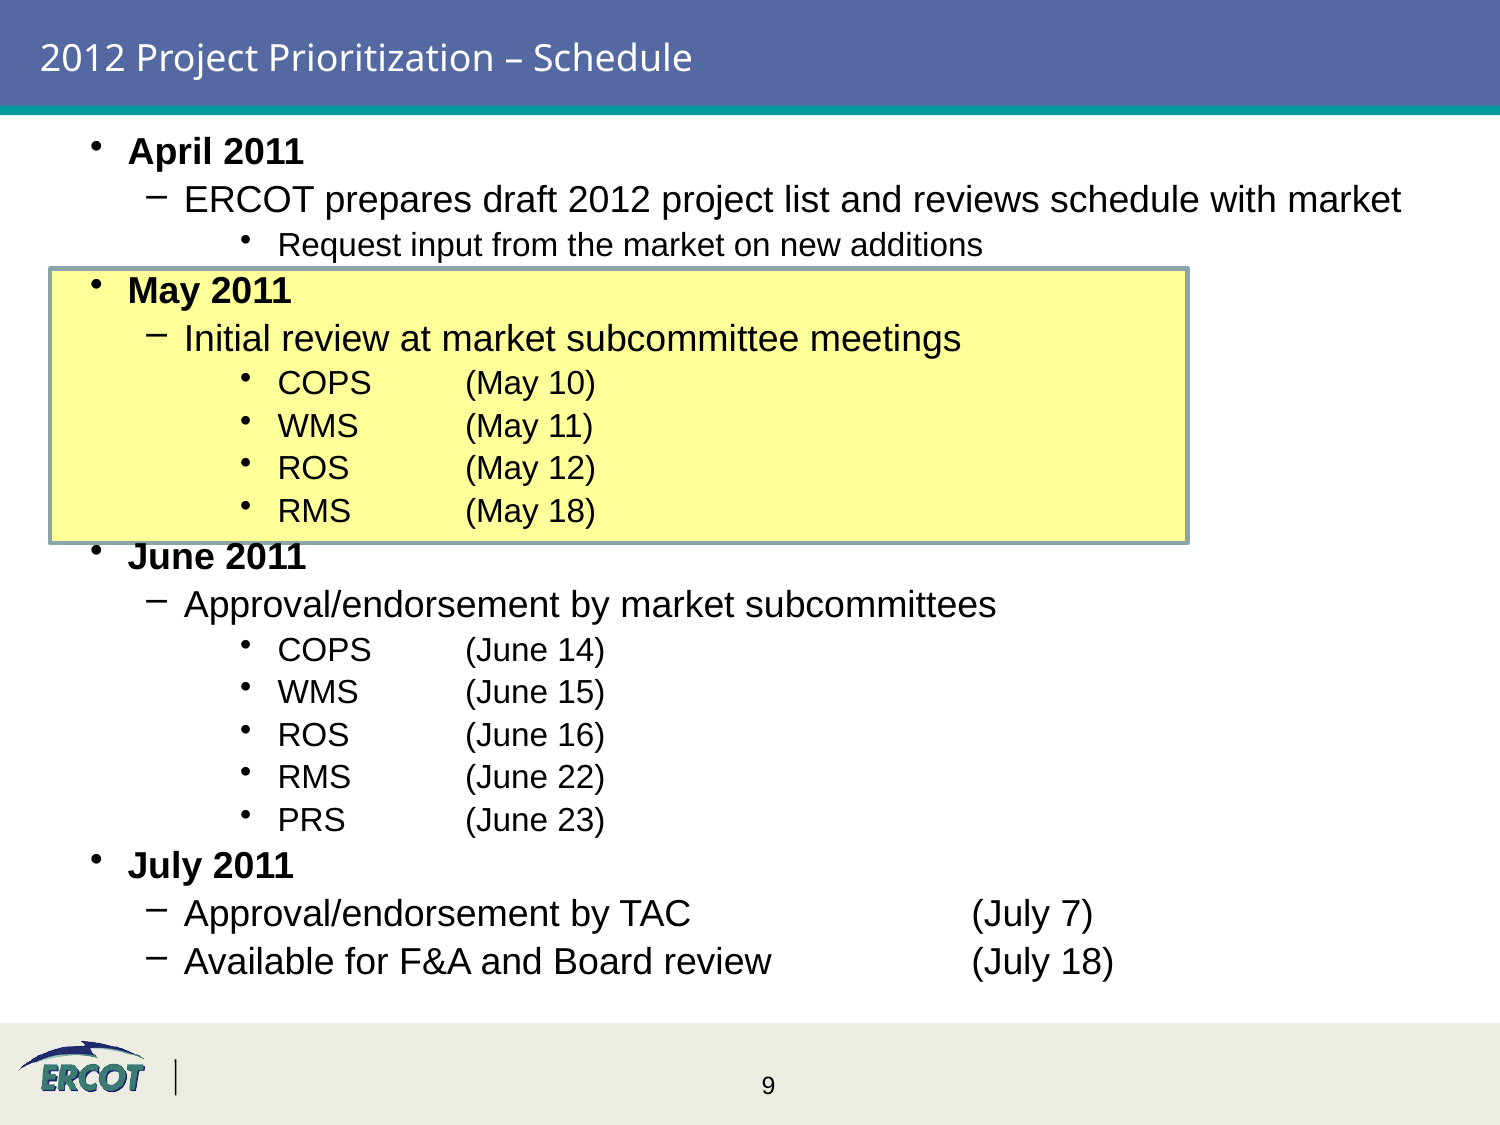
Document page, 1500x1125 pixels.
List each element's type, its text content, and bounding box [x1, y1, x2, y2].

text_box [48, 266, 74, 545]
title 2012 Project Prioritization – Schedule [24, 0, 1376, 113]
text_box April 2011 ERCOT prepares draft 2012 project list and reviews schedule with market Request input from the market on new additions May 2011 Initial review at market subcommittee meetings COPS (May 10) WMS (May 11) ROS (May 12) RMS (May 18) June 2011 Approval/endorsement by market subcommittees COPS (June 14) WMS (June 15) ROS (June 16) RMS (June 22) PRS (June 23) July 2011 Approval/endorsement by TAC (July 7) Available for F&A and Board review (July 18) [74, 124, 1438, 1013]
picture [10, 1031, 151, 1111]
